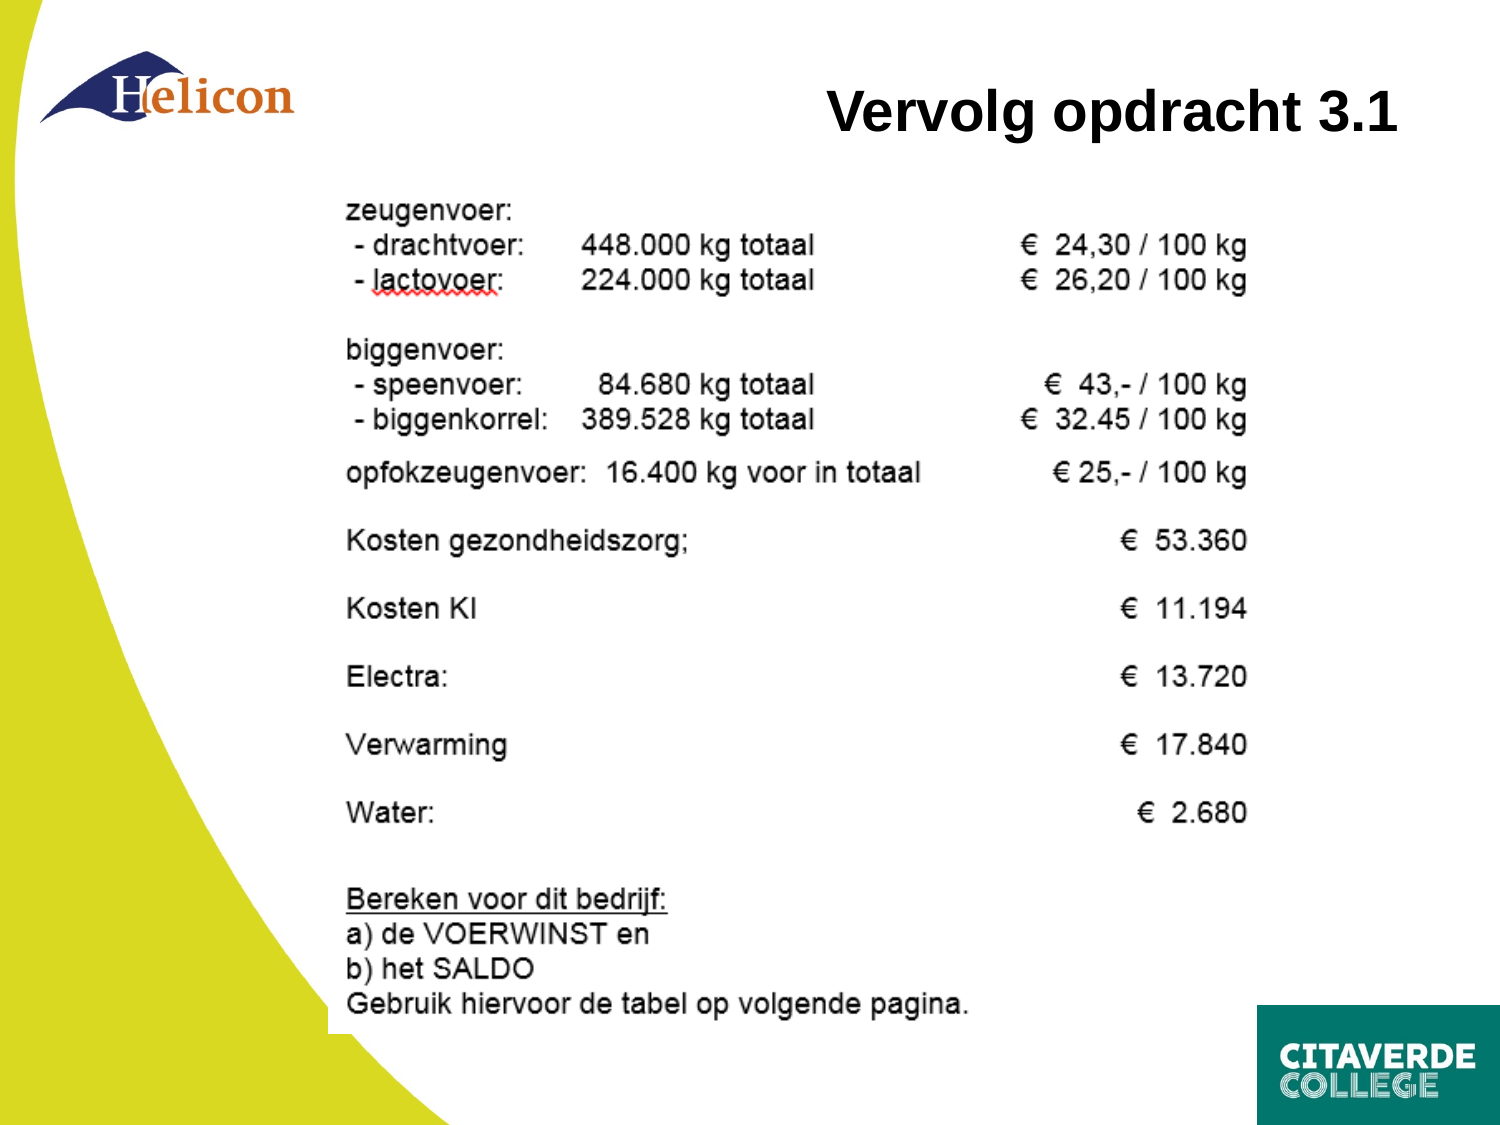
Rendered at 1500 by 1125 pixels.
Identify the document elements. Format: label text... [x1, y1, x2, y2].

title Vervolg opdracht 3.1 [324, 54, 1415, 161]
picture [0, 0, 1500, 1125]
